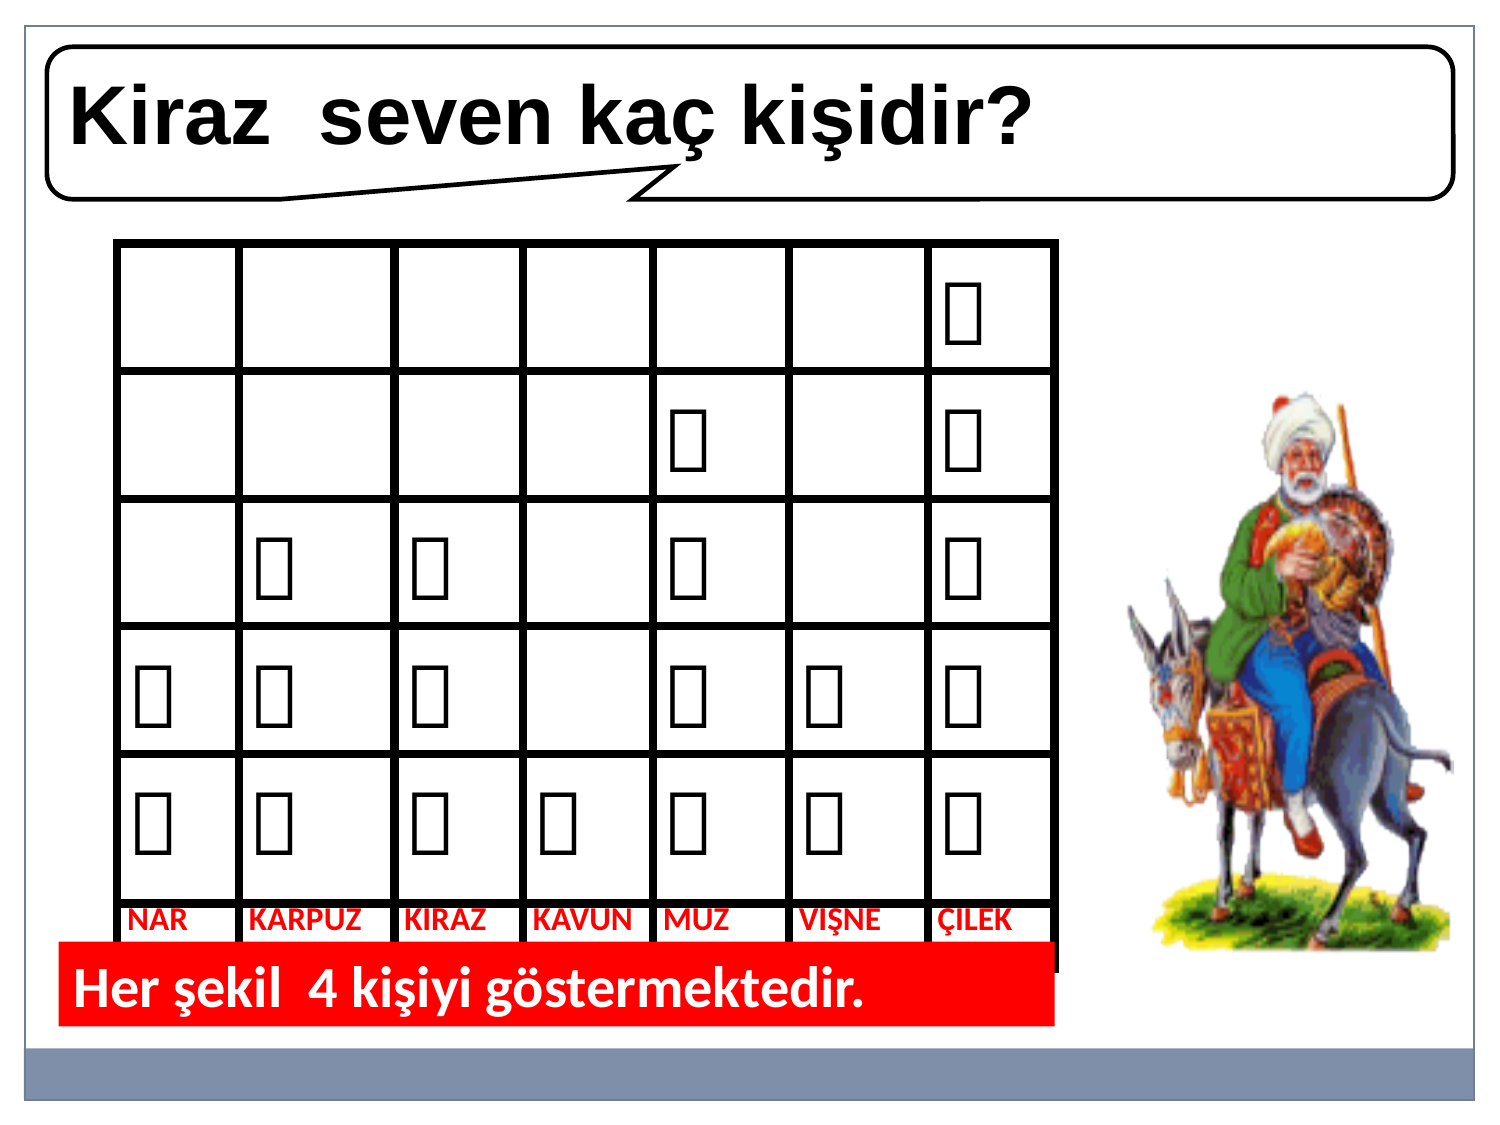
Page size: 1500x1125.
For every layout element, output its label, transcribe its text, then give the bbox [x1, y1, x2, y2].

table_cell  [527, 758, 649, 899]
table_cell  [657, 758, 785, 899]
table_cell [243, 375, 390, 495]
table_cell  [657, 503, 785, 622]
table_cell  [932, 375, 1050, 495]
table_cell  [121, 758, 235, 899]
text_box Kiraz seven kaç kişidir? [46, 46, 1454, 200]
table_cell MUZ [657, 908, 785, 941]
table_cell [793, 375, 924, 495]
picture [1124, 351, 1454, 962]
table_cell [399, 375, 519, 495]
table_cell  [243, 758, 390, 899]
table_header [243, 248, 390, 367]
table_cell [527, 503, 649, 622]
table_cell  [932, 503, 1050, 622]
table_cell [527, 375, 649, 495]
table_cell  [657, 375, 785, 495]
table_cell  [793, 758, 924, 899]
table_cell KARPUZ [243, 908, 390, 941]
table_cell NAR [121, 908, 235, 941]
table_cell KİRAZ [399, 908, 519, 941]
table_cell ÇİLEK [932, 908, 1050, 941]
table_cell  [793, 630, 924, 750]
table_cell [527, 630, 649, 750]
table_header [399, 248, 519, 367]
table_cell  [932, 630, 1050, 750]
table_cell  [243, 503, 390, 622]
table_header  [932, 248, 1050, 367]
table_header [121, 248, 235, 367]
table_cell  [121, 630, 235, 750]
table_cell [121, 503, 235, 622]
table_cell  [657, 630, 785, 750]
table_cell KAVUN [527, 908, 649, 941]
table_cell VİŞNE [793, 908, 924, 941]
table_cell [121, 375, 235, 495]
table_cell [793, 503, 924, 622]
table_header [657, 248, 785, 367]
table_cell  [399, 503, 519, 622]
text_box Her şekil 4 kişiyi göstermektedir. [58, 941, 1055, 1027]
table_header [793, 248, 924, 367]
table_header [527, 248, 649, 367]
table_cell  [932, 758, 1050, 899]
table_cell  [399, 758, 519, 899]
table_cell  [399, 630, 519, 750]
table_cell  [243, 630, 390, 750]
